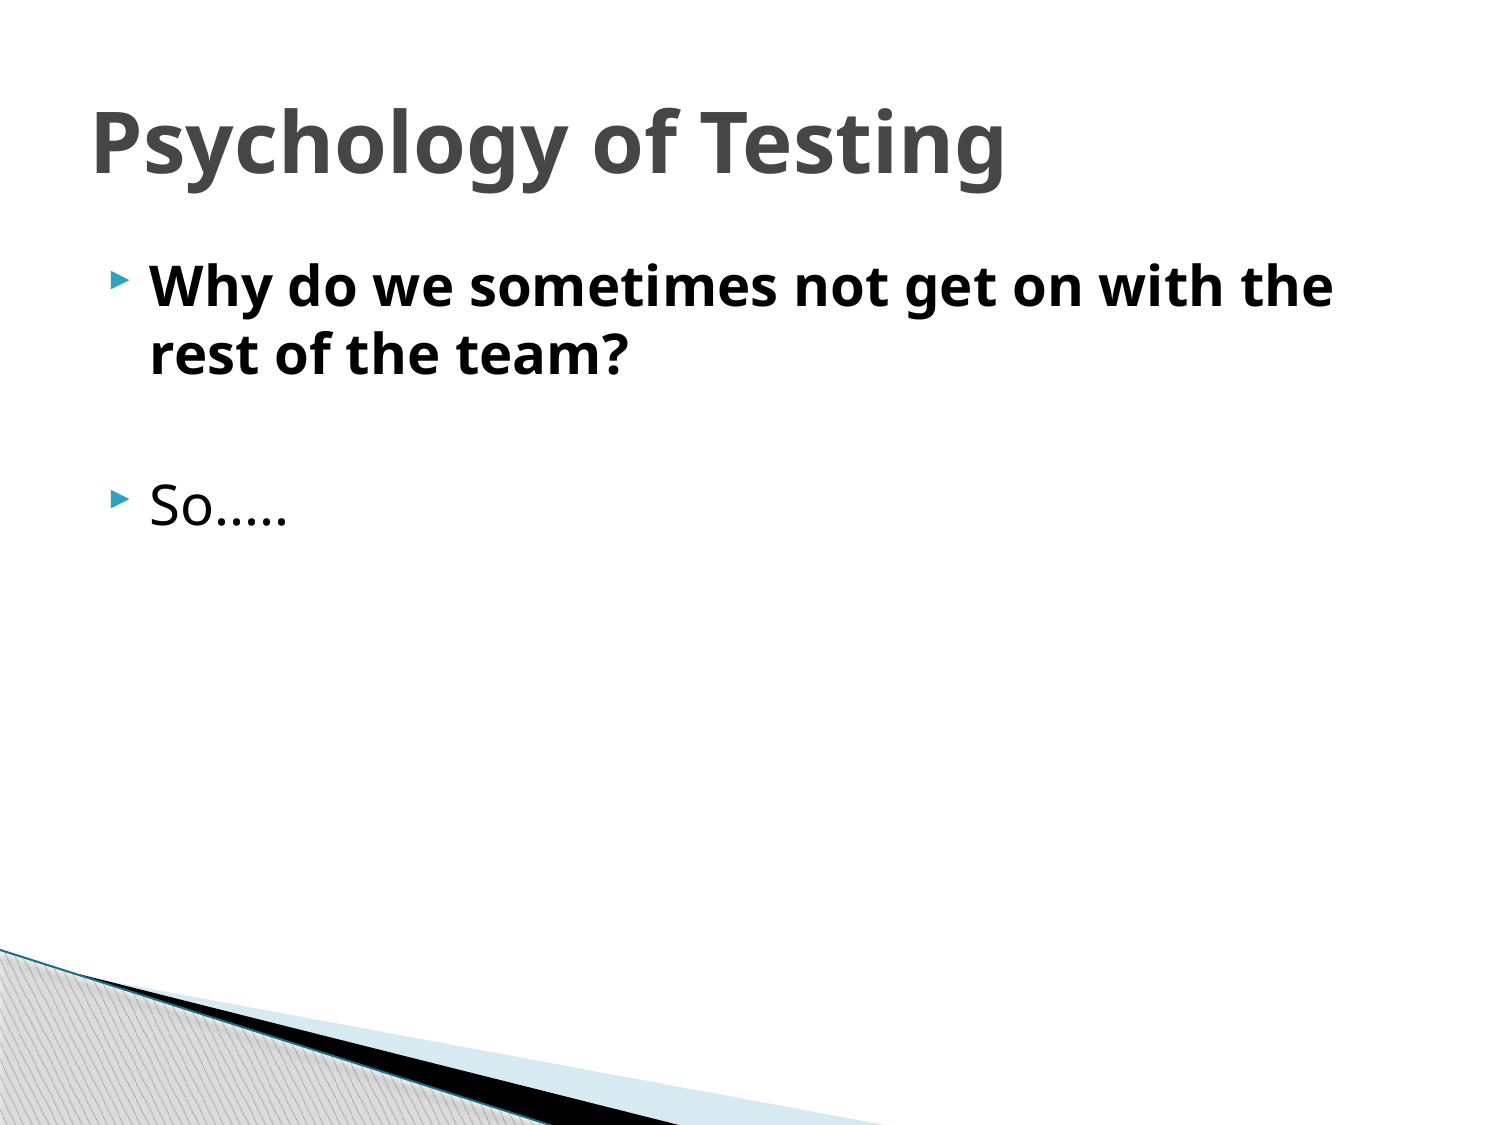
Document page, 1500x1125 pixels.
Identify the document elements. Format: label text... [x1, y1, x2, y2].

title Psychology of Testing [75, 45, 1425, 233]
list Why do we sometimes not get on with the rest of the team? So..... [75, 243, 1388, 1047]
